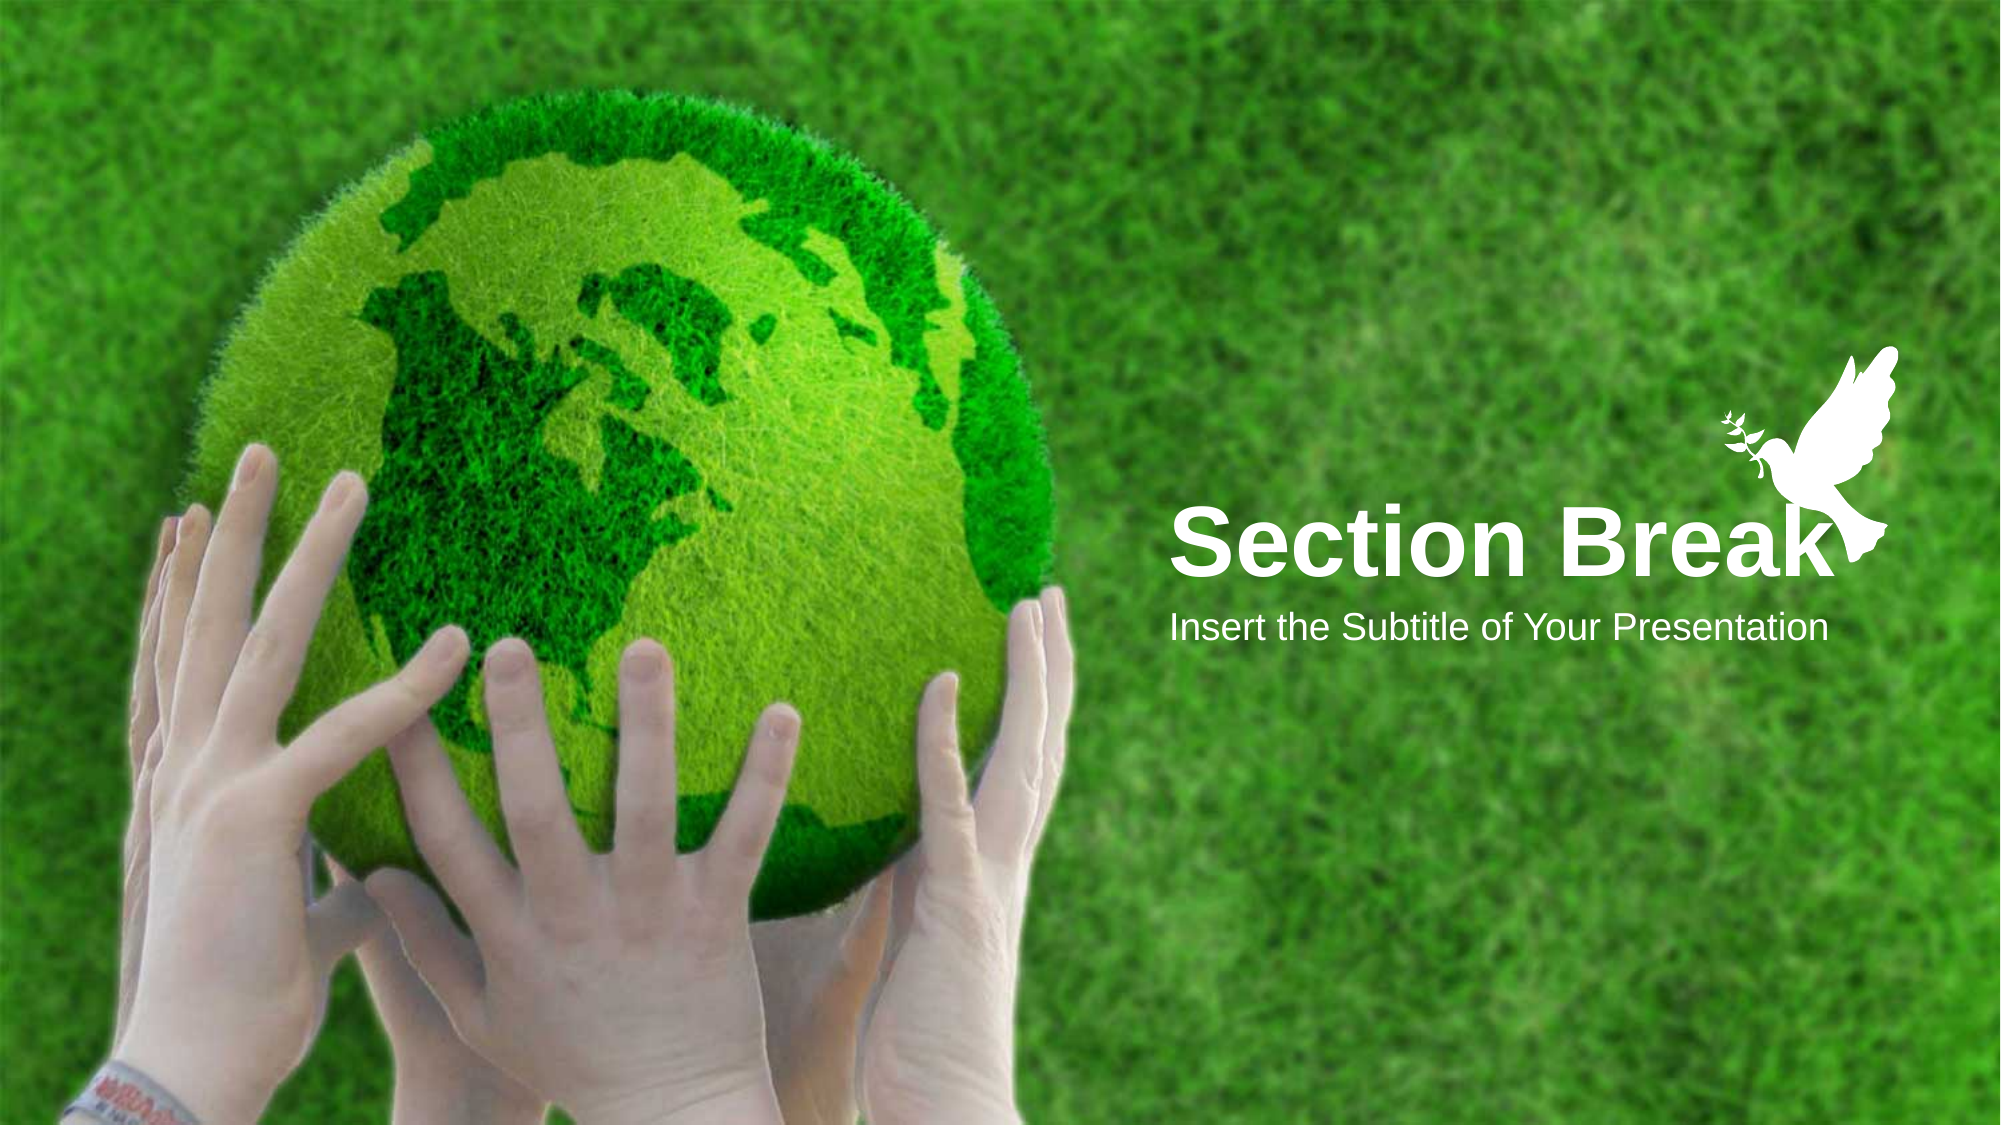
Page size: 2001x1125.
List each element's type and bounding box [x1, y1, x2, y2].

text_box [1154, 468, 1876, 657]
text_box [1876, 521, 1888, 544]
text_box [1720, 346, 1899, 468]
picture [0, 0, 2001, 1125]
